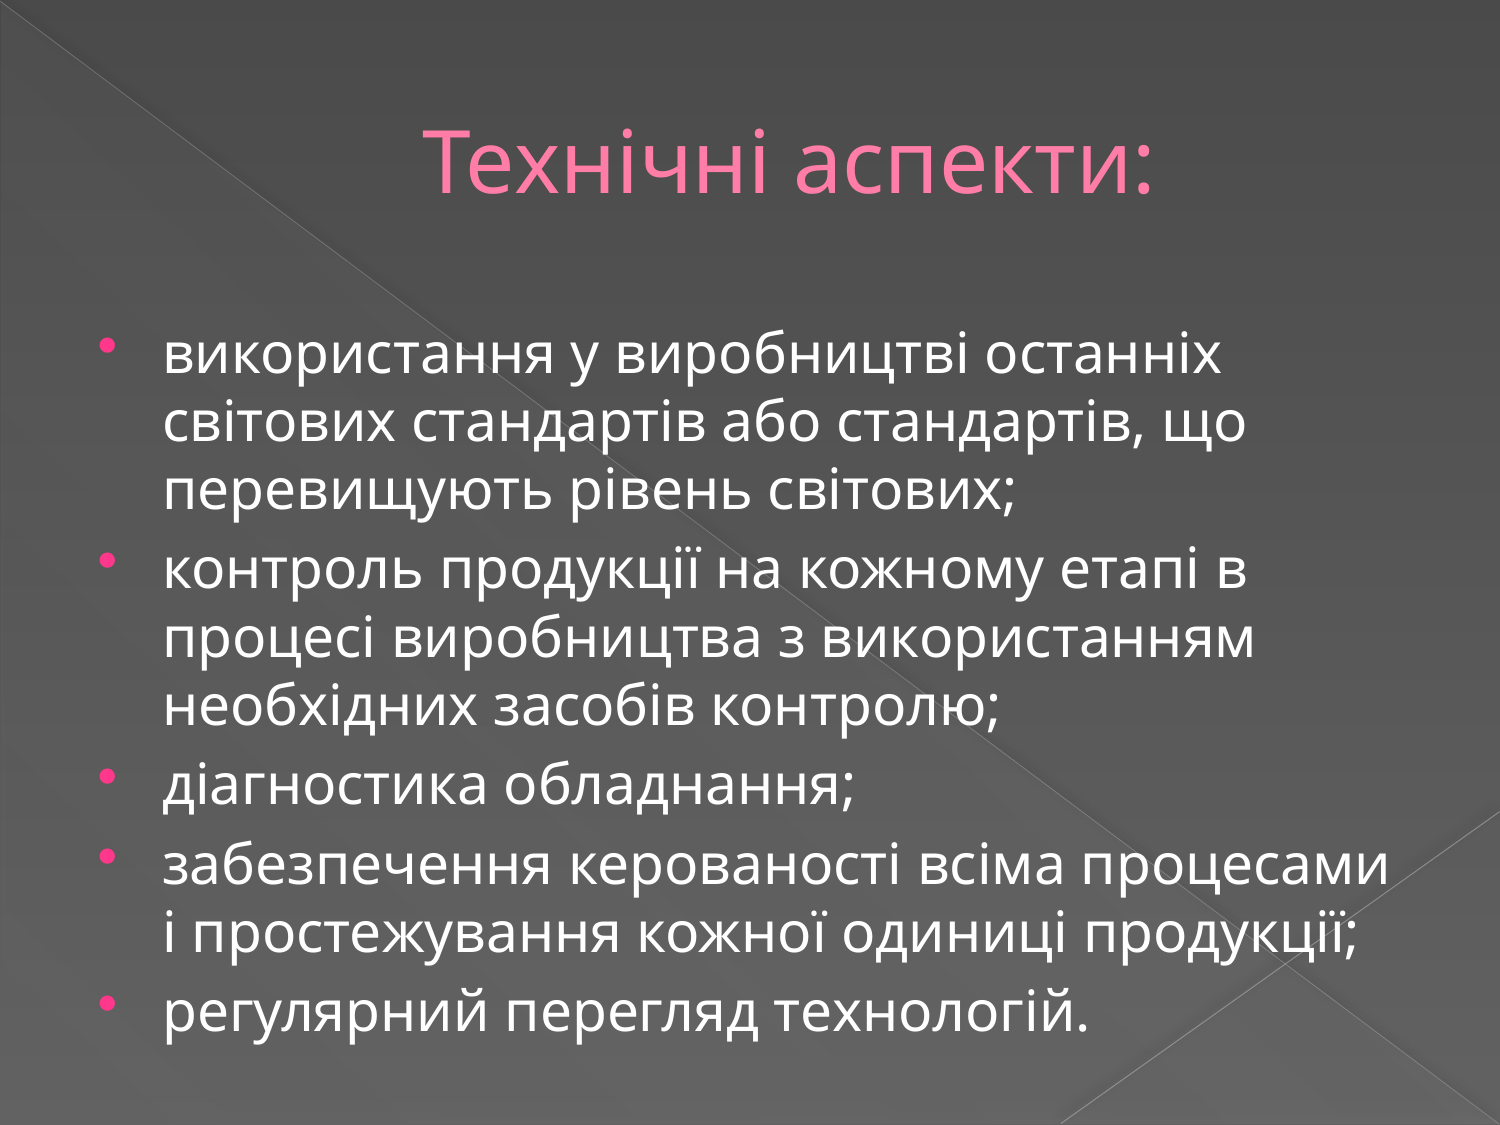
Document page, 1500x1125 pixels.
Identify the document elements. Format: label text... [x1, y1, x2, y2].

list використання у виробництві останніх світових стандартів або стандартів, що перевищують рівень світових; контроль продукції на кожному етапі в процесі виробництва з використанням необхідних засобів контролю; діагностика обладнання; забезпечення керованості всіма процесами і простежування кожної одиниці продукції; регулярний перегляд технологій. [75, 308, 1425, 1059]
title Технічні аспекти: [75, 43, 1425, 274]
